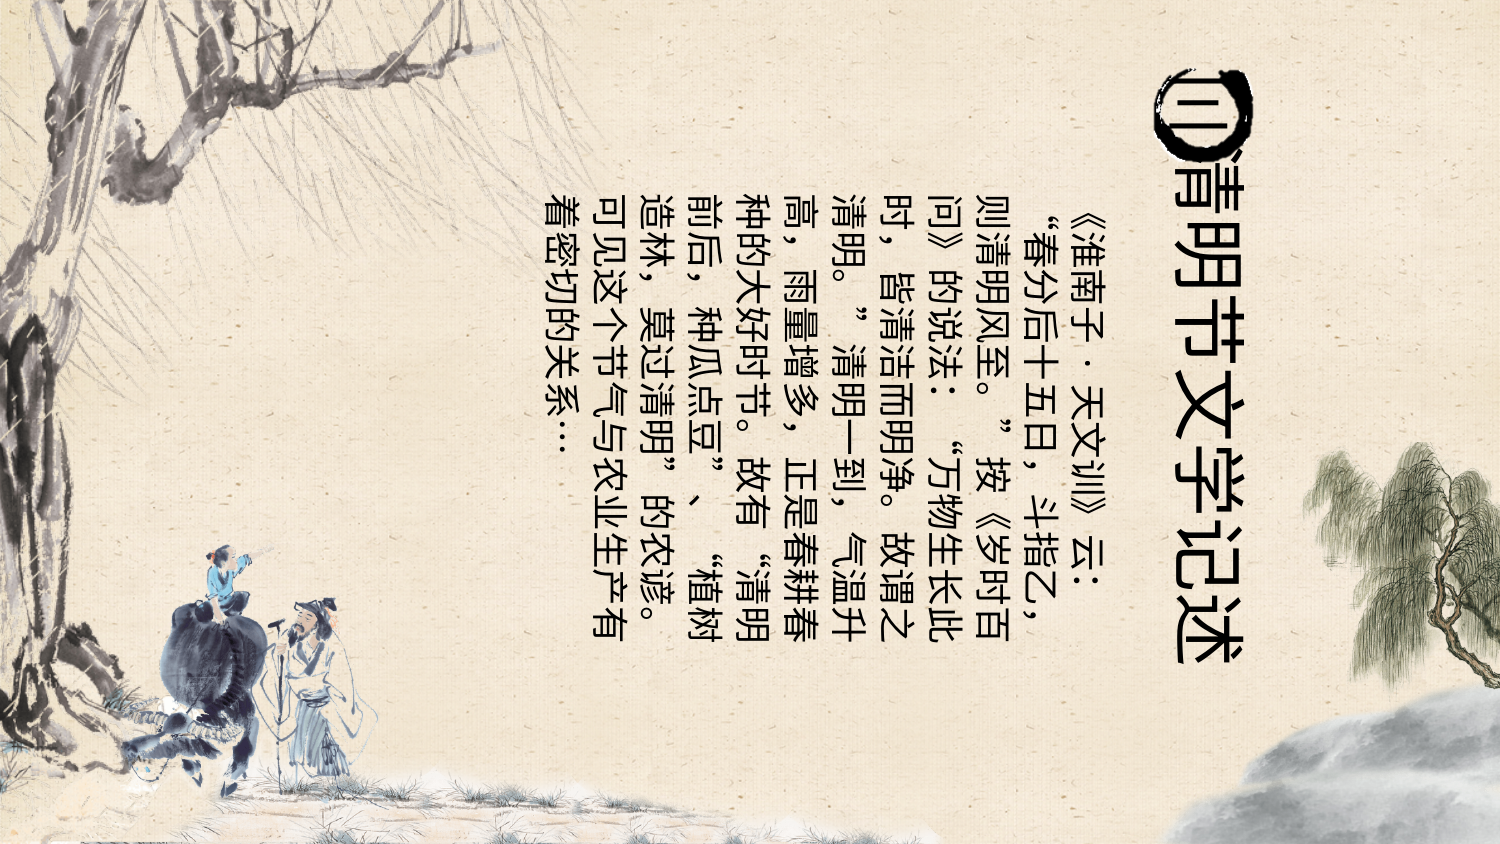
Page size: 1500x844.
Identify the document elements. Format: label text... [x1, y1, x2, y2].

picture [0, 0, 1500, 844]
text_box 《淮南子·天文训》云：“春分后十五日，斗指乙，则清明风至。”按《岁时百问》的说法：“万物生长此时，皆清洁而明净。故谓之清明。”清明一到，气温升高，雨量增多，正是春耕春种的大好时节。故有“清明前后，种瓜点豆”、“植树造林，莫过清明”的农谚。可见这个节气与农业生产有着密切的关系… [656, 178, 1123, 670]
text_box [1142, 51, 1266, 176]
text_box 清明节文学记述 [1142, 182, 1264, 441]
